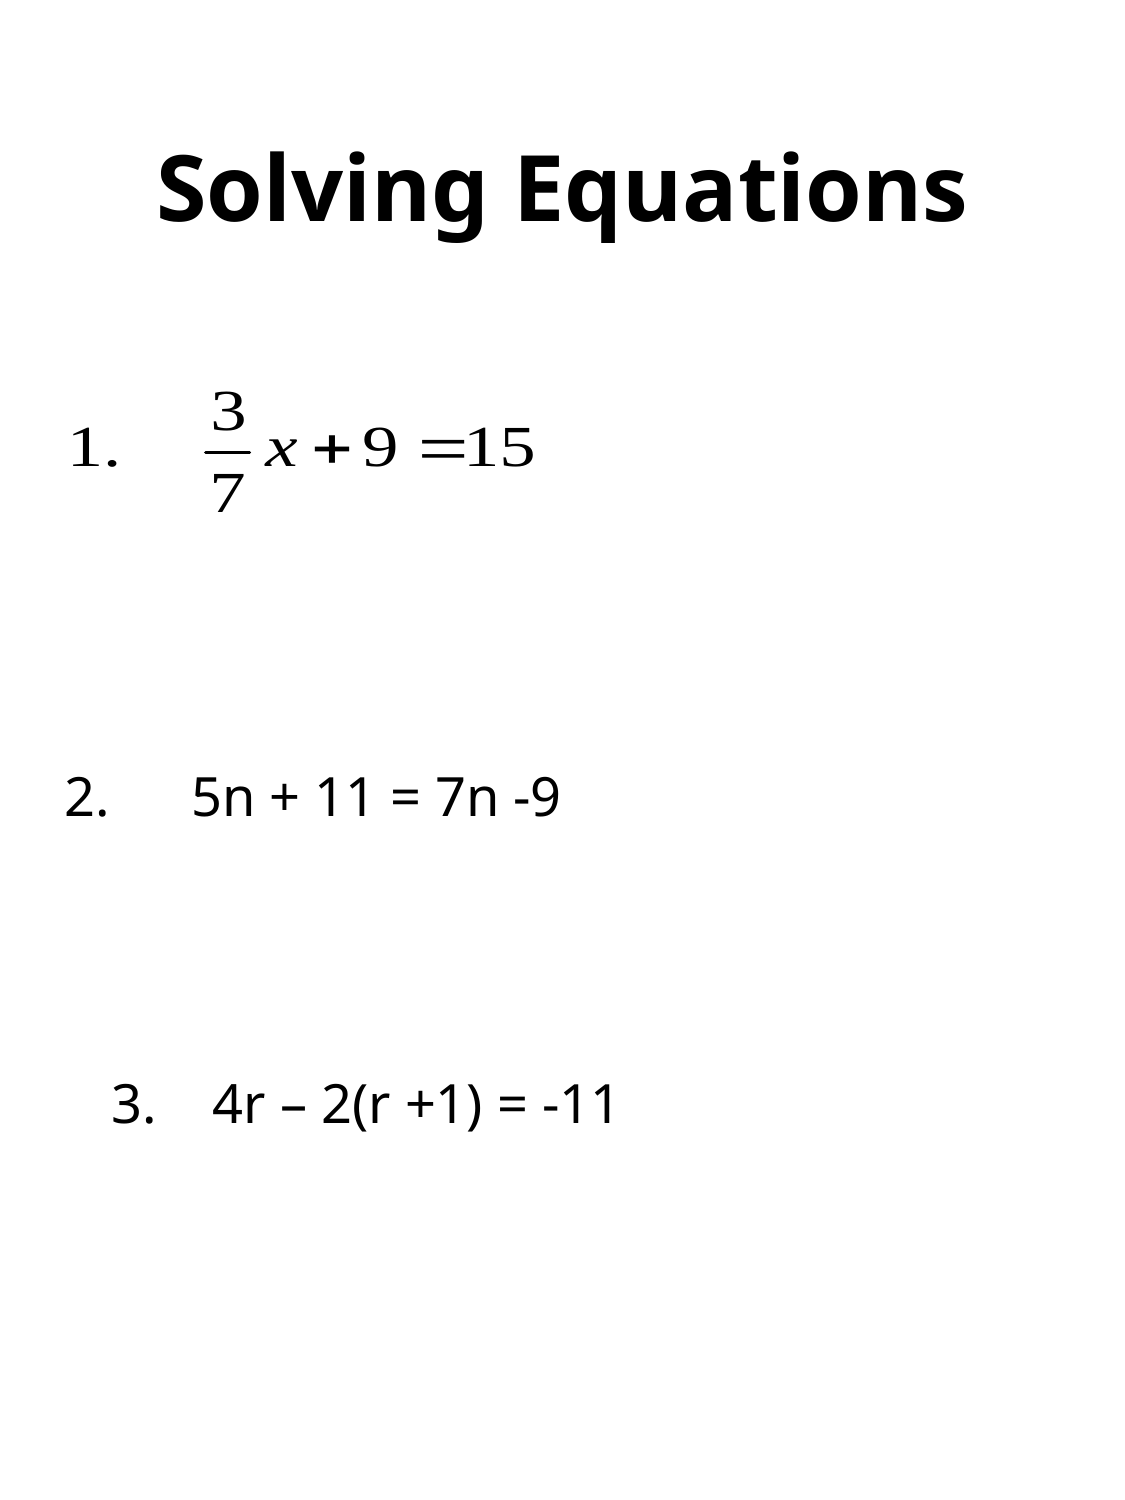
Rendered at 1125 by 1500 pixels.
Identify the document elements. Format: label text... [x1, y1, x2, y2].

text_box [63, 374, 550, 526]
text_box 3. 4r – 2(r +1) = -11 [96, 1062, 638, 1143]
text_box 5n + 11 = 7n -9 [50, 754, 613, 835]
title Solving Equations [56, 60, 1069, 310]
